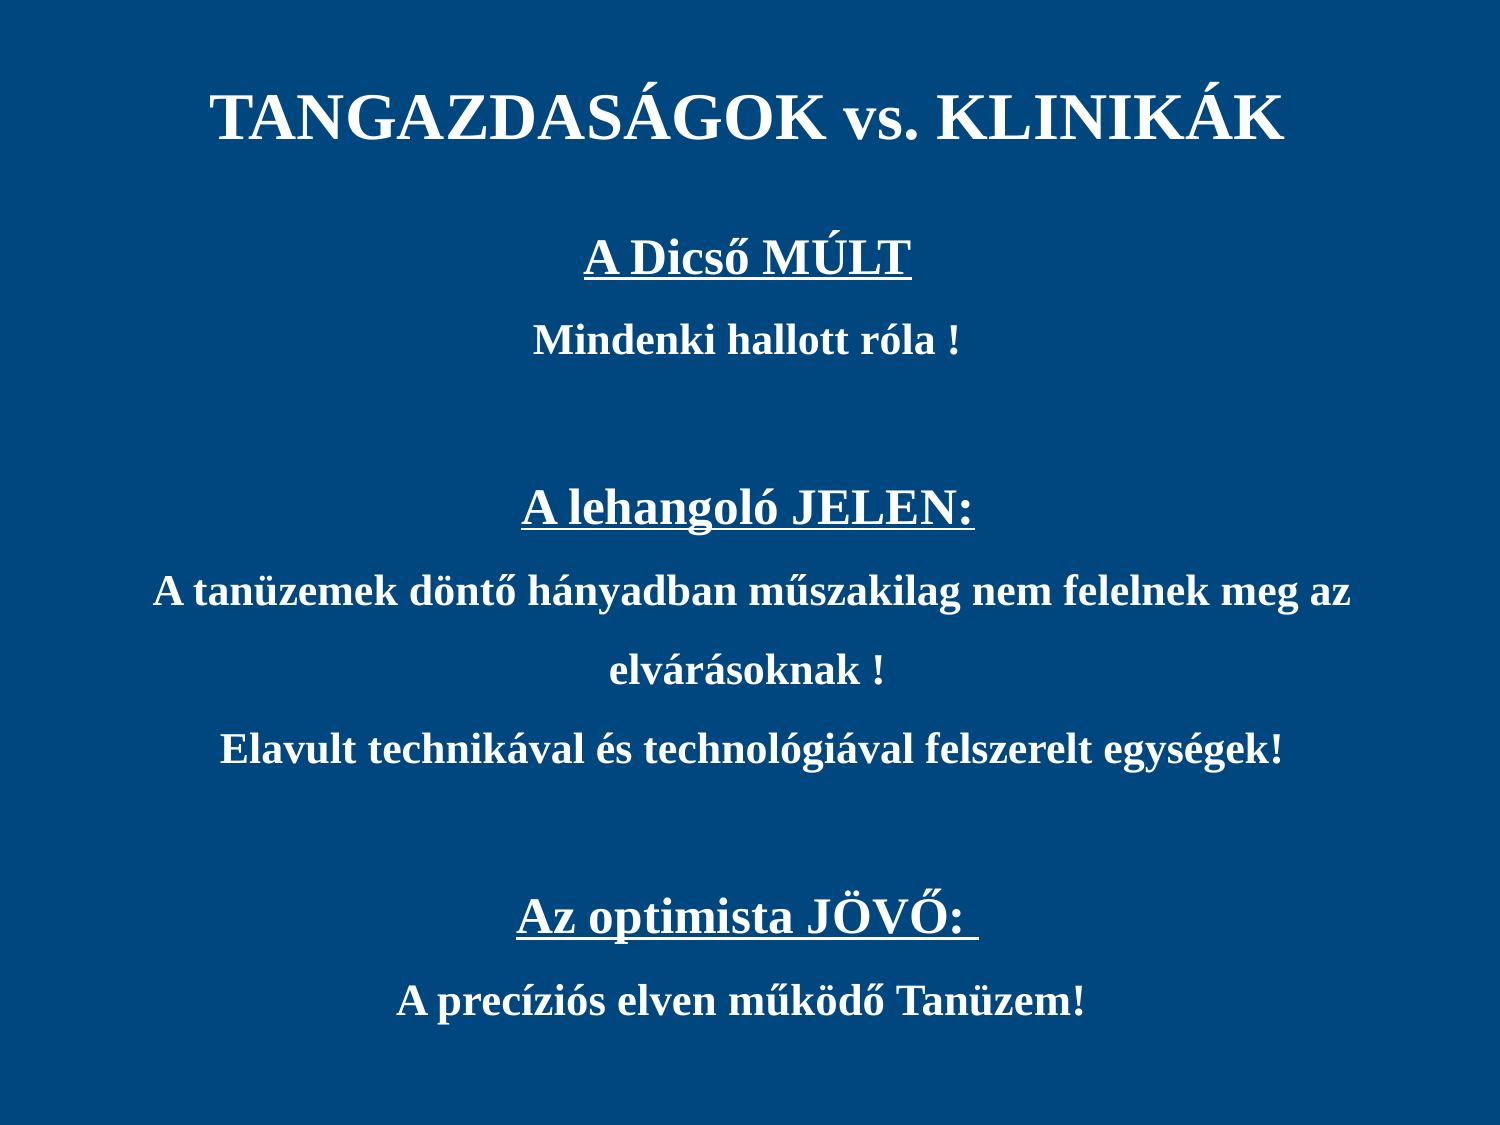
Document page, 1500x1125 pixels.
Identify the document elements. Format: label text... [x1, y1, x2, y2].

title TANGAZDASÁGOK vs. KLINIKÁK [72, 19, 1423, 184]
list A Dicső MÚLT Mindenki hallott róla ! A lehangoló JELEN: A tanüzemek döntő hányadban műszakilag nem felelnek meg az elvárásoknak ! Elavult technikával és technológiával felszerelt egységek! Az optimista JÖVŐ: A precíziós elven működő Tanüzem! [72, 184, 1423, 1035]
